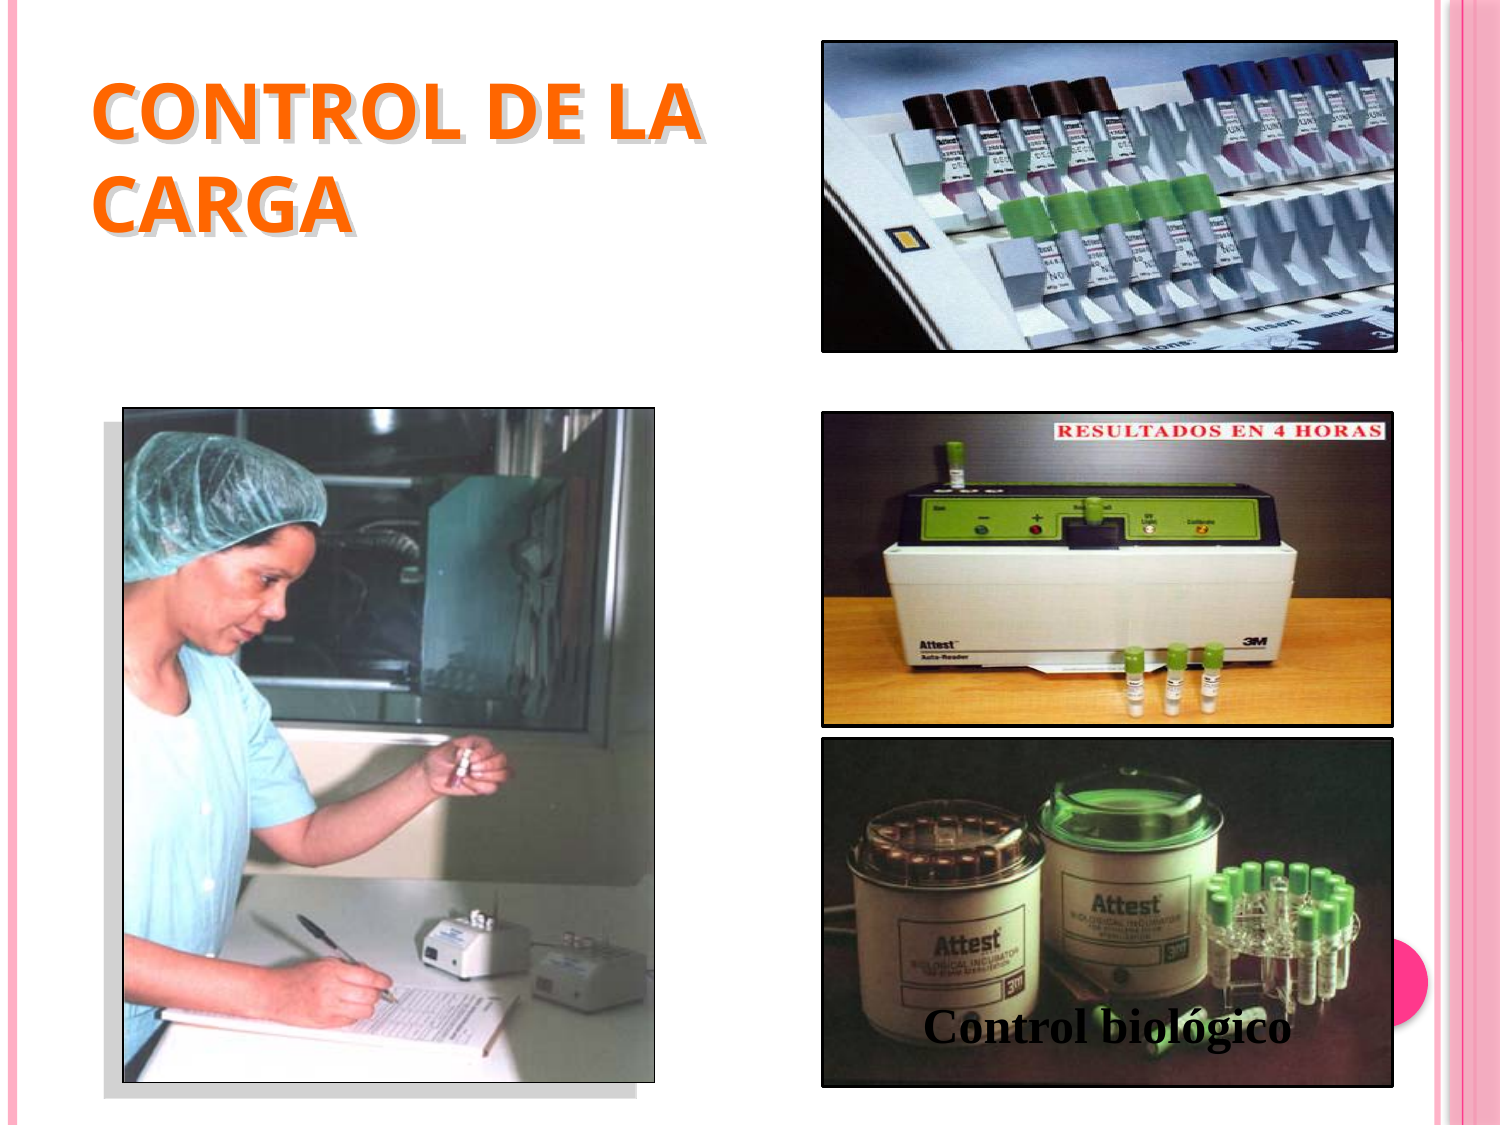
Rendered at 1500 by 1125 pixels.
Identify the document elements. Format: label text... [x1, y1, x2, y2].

picture [123, 408, 655, 1083]
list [823, 413, 1392, 725]
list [823, 42, 1395, 351]
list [823, 739, 1392, 1086]
title CONTROL DE LA CARGA [75, 53, 762, 256]
